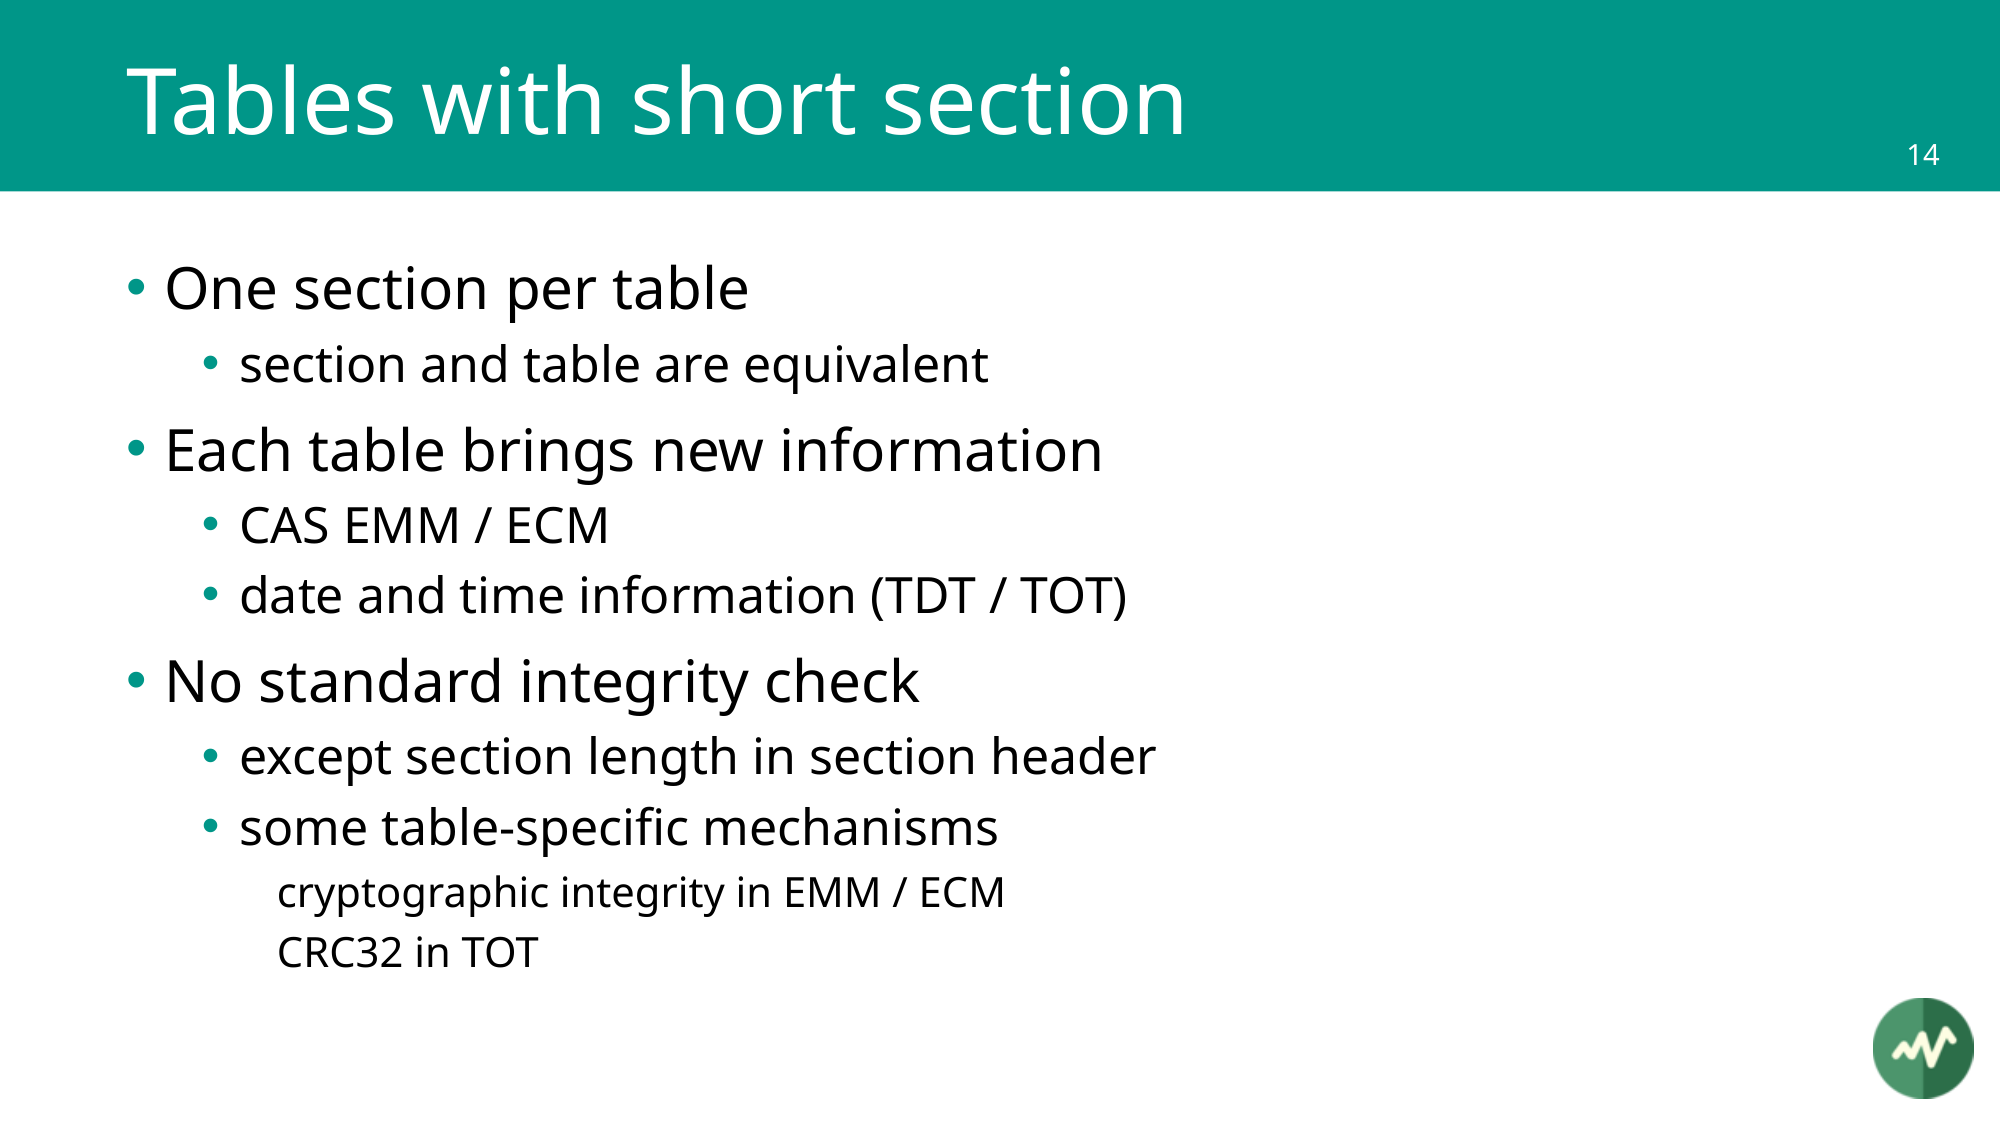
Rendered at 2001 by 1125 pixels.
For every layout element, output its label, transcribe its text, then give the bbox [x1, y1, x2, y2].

picture [1873, 998, 1974, 1099]
list One section per table section and table are equivalent Each table brings new information CAS EMM / ECM date and time information (TDT / TOT) No standard integrity check except section length in section header some table-specific mechanisms cryptographic integrity in EMM / ECM CRC32 in TOT [111, 244, 1812, 1071]
title Tables with short section [111, 39, 1812, 171]
